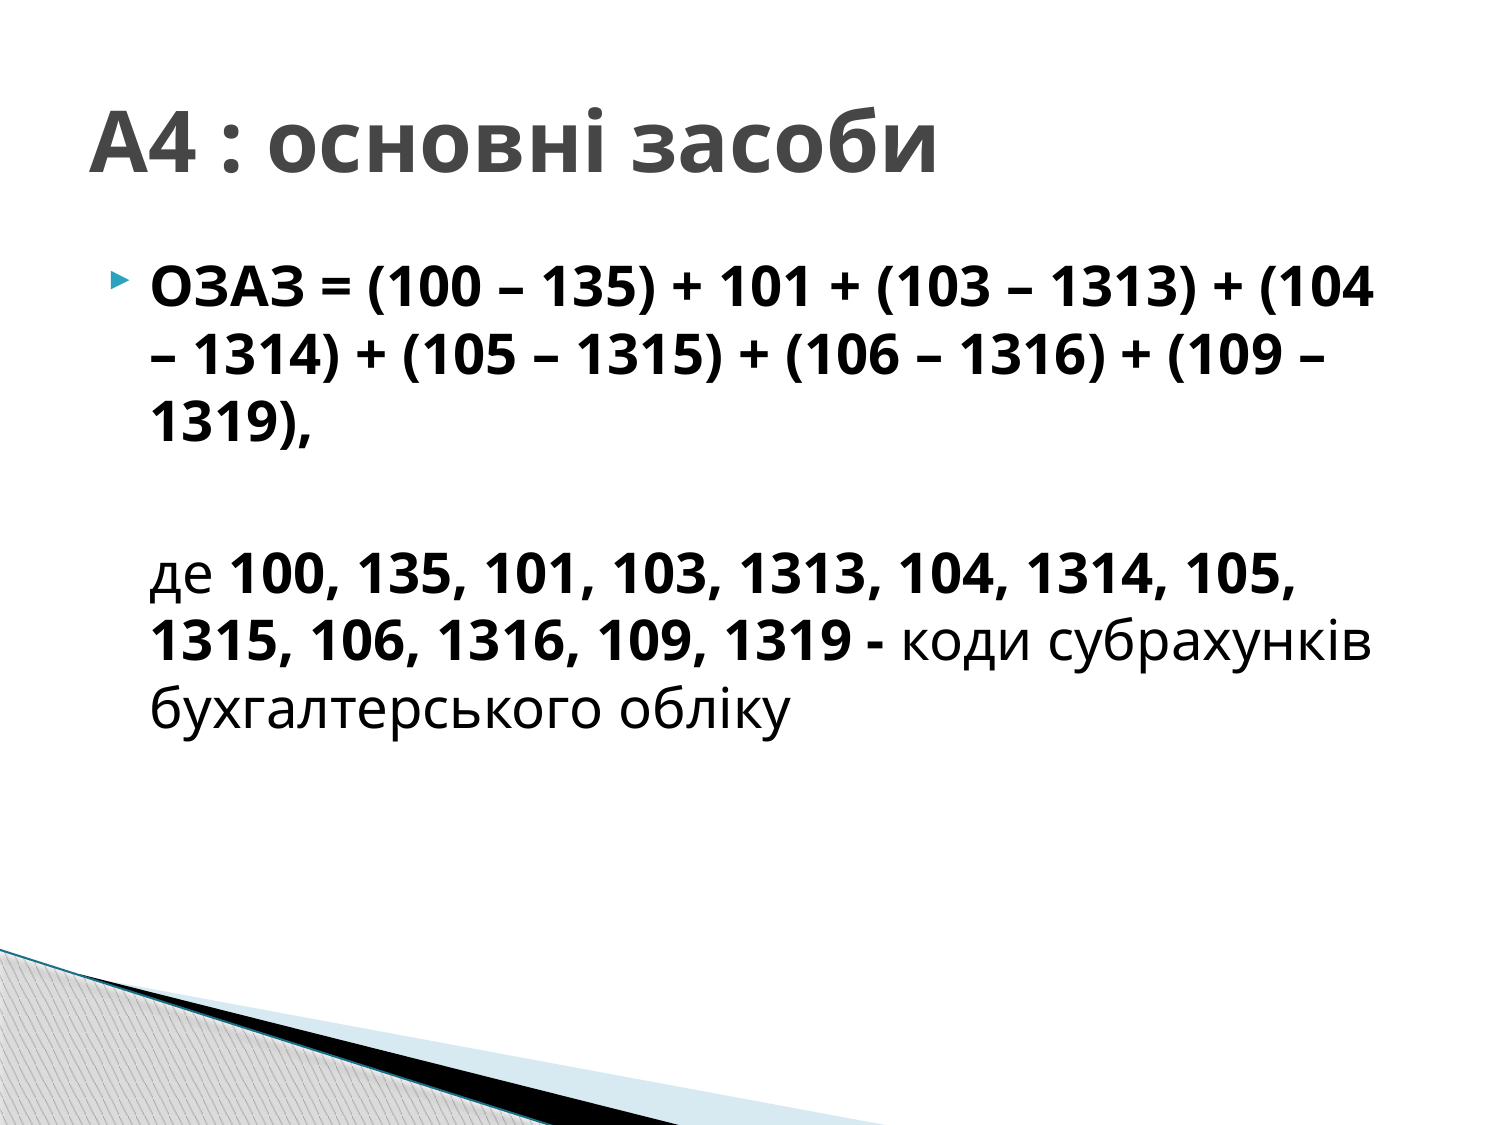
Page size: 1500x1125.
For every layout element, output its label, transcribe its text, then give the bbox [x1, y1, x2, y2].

list ОЗАЗ = (100 – 135) + 101 + (103 – 1313) + (104 – 1314) + (105 – 1315) + (106 – 1316) + (109 – 1319), де 100, 135, 101, 103, 1313, 104, 1314, 105, 1315, 106, 1316, 109, 1319 - коди субрахунків бухгалтерського обліку [75, 243, 1425, 986]
title А4 : основні засоби [75, 45, 1425, 233]
